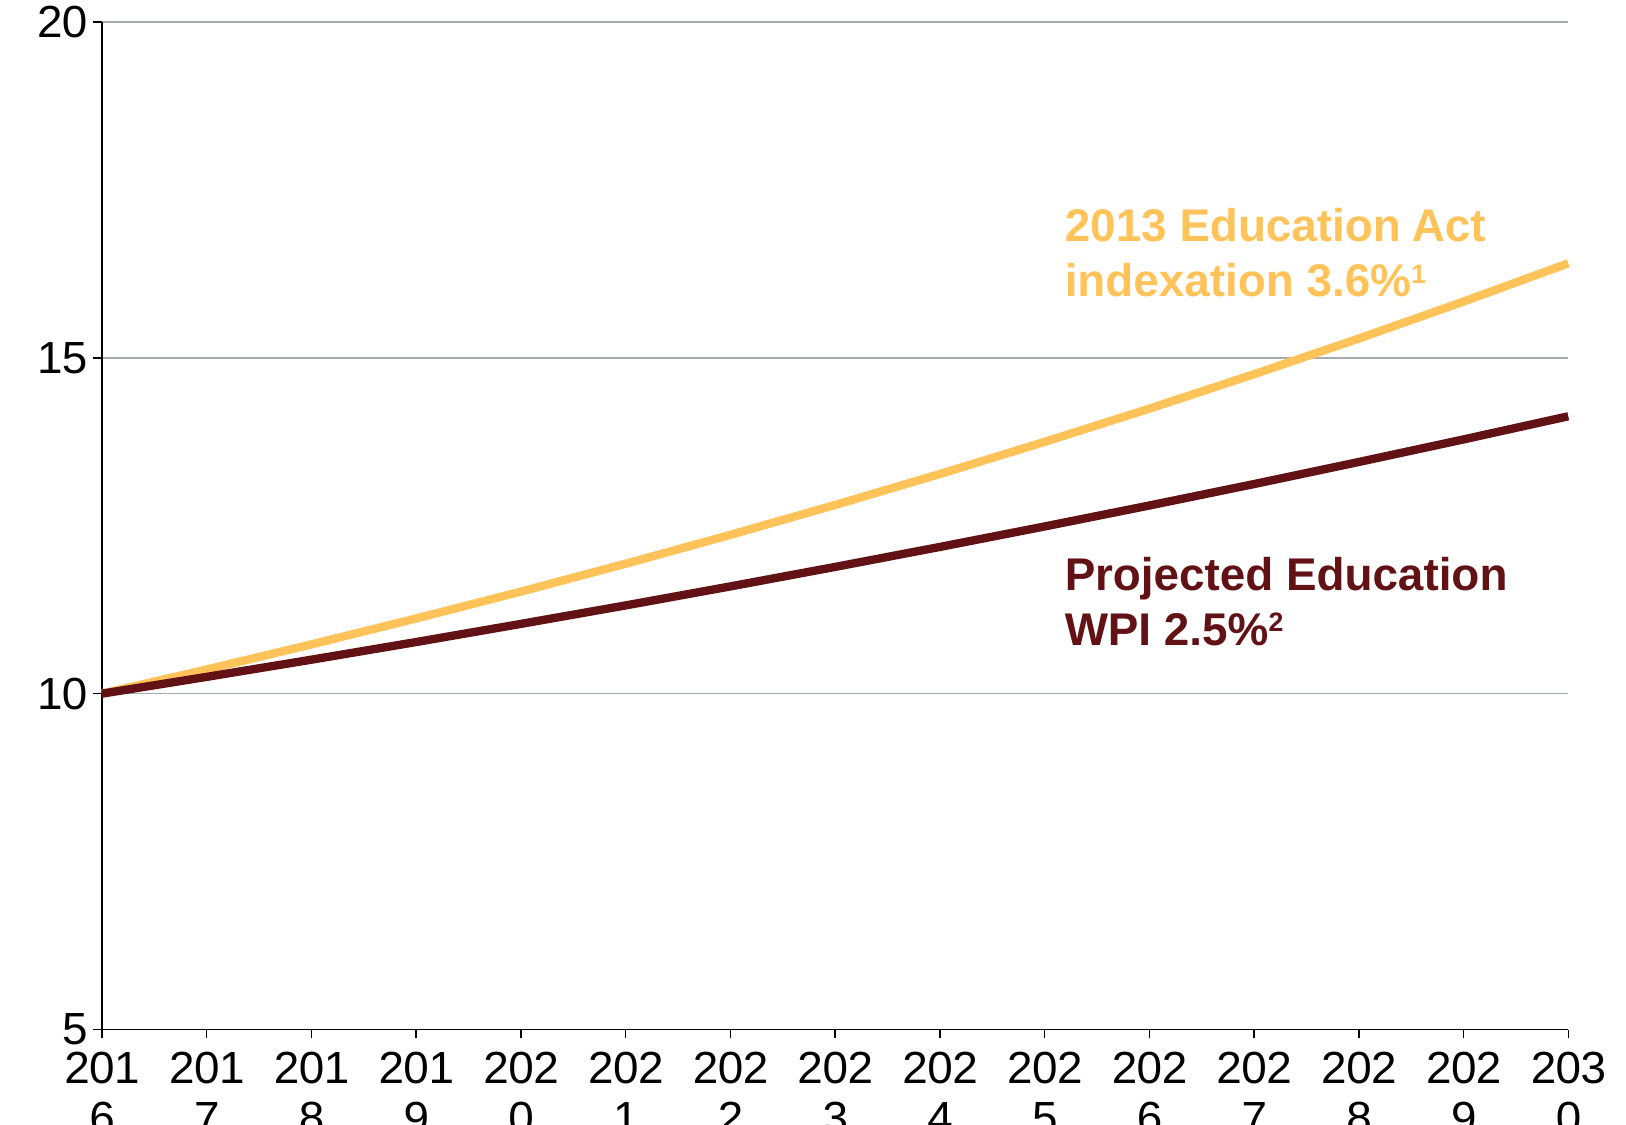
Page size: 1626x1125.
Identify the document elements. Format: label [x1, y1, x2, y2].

text_box [0, 0, 1625, 1125]
